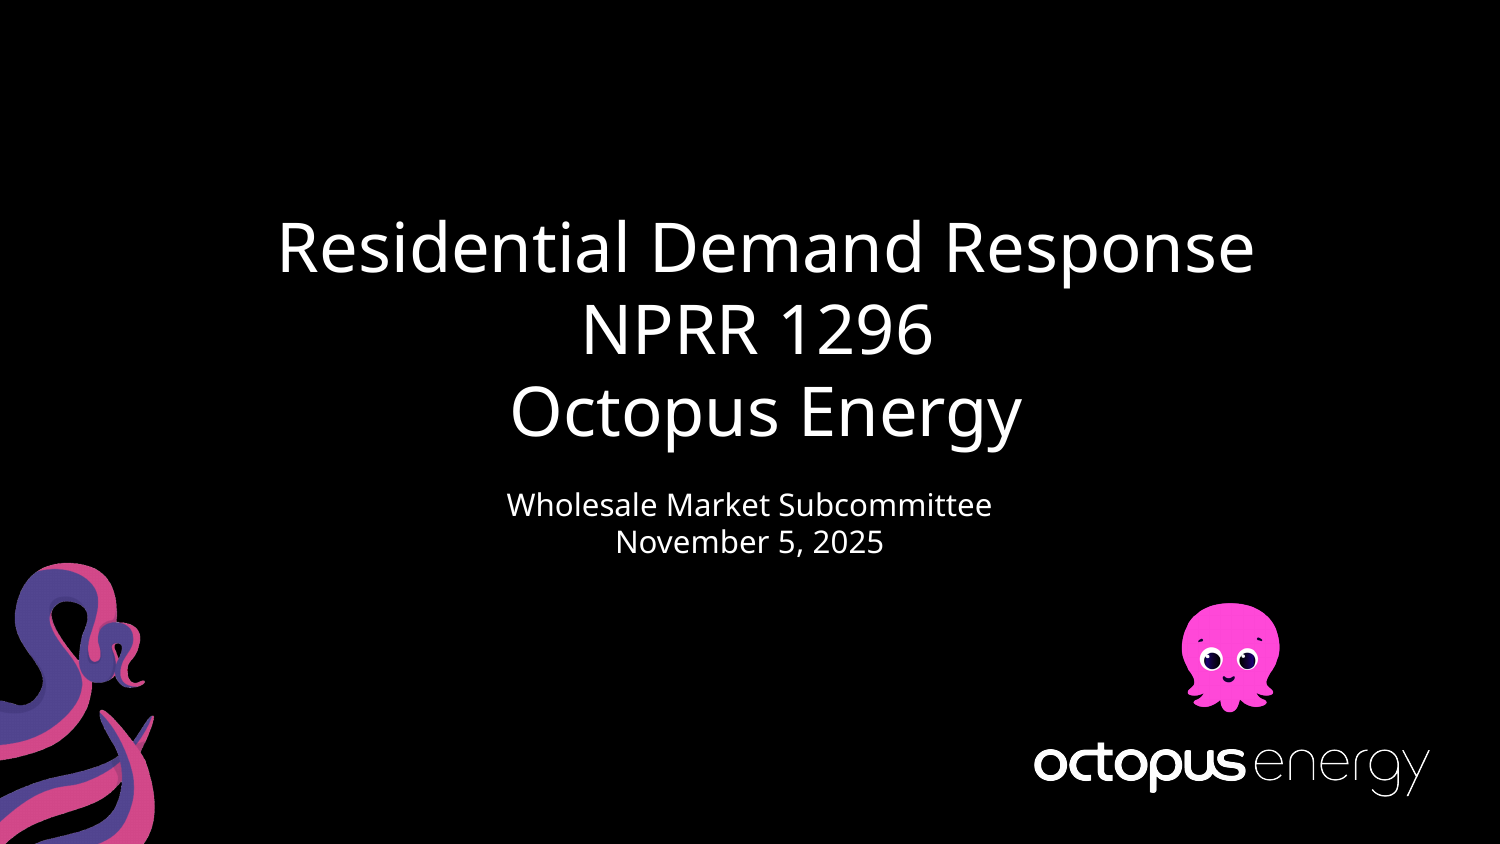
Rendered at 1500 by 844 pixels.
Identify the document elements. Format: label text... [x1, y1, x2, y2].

picture [0, 559, 226, 844]
subtitle Wholesale Market Subcommittee November 5, 2025 [225, 484, 1274, 569]
picture [1032, 737, 1432, 798]
title Residential Demand Response NPRR 1296 Octopus Energy [218, 203, 1315, 451]
picture [1176, 601, 1288, 714]
